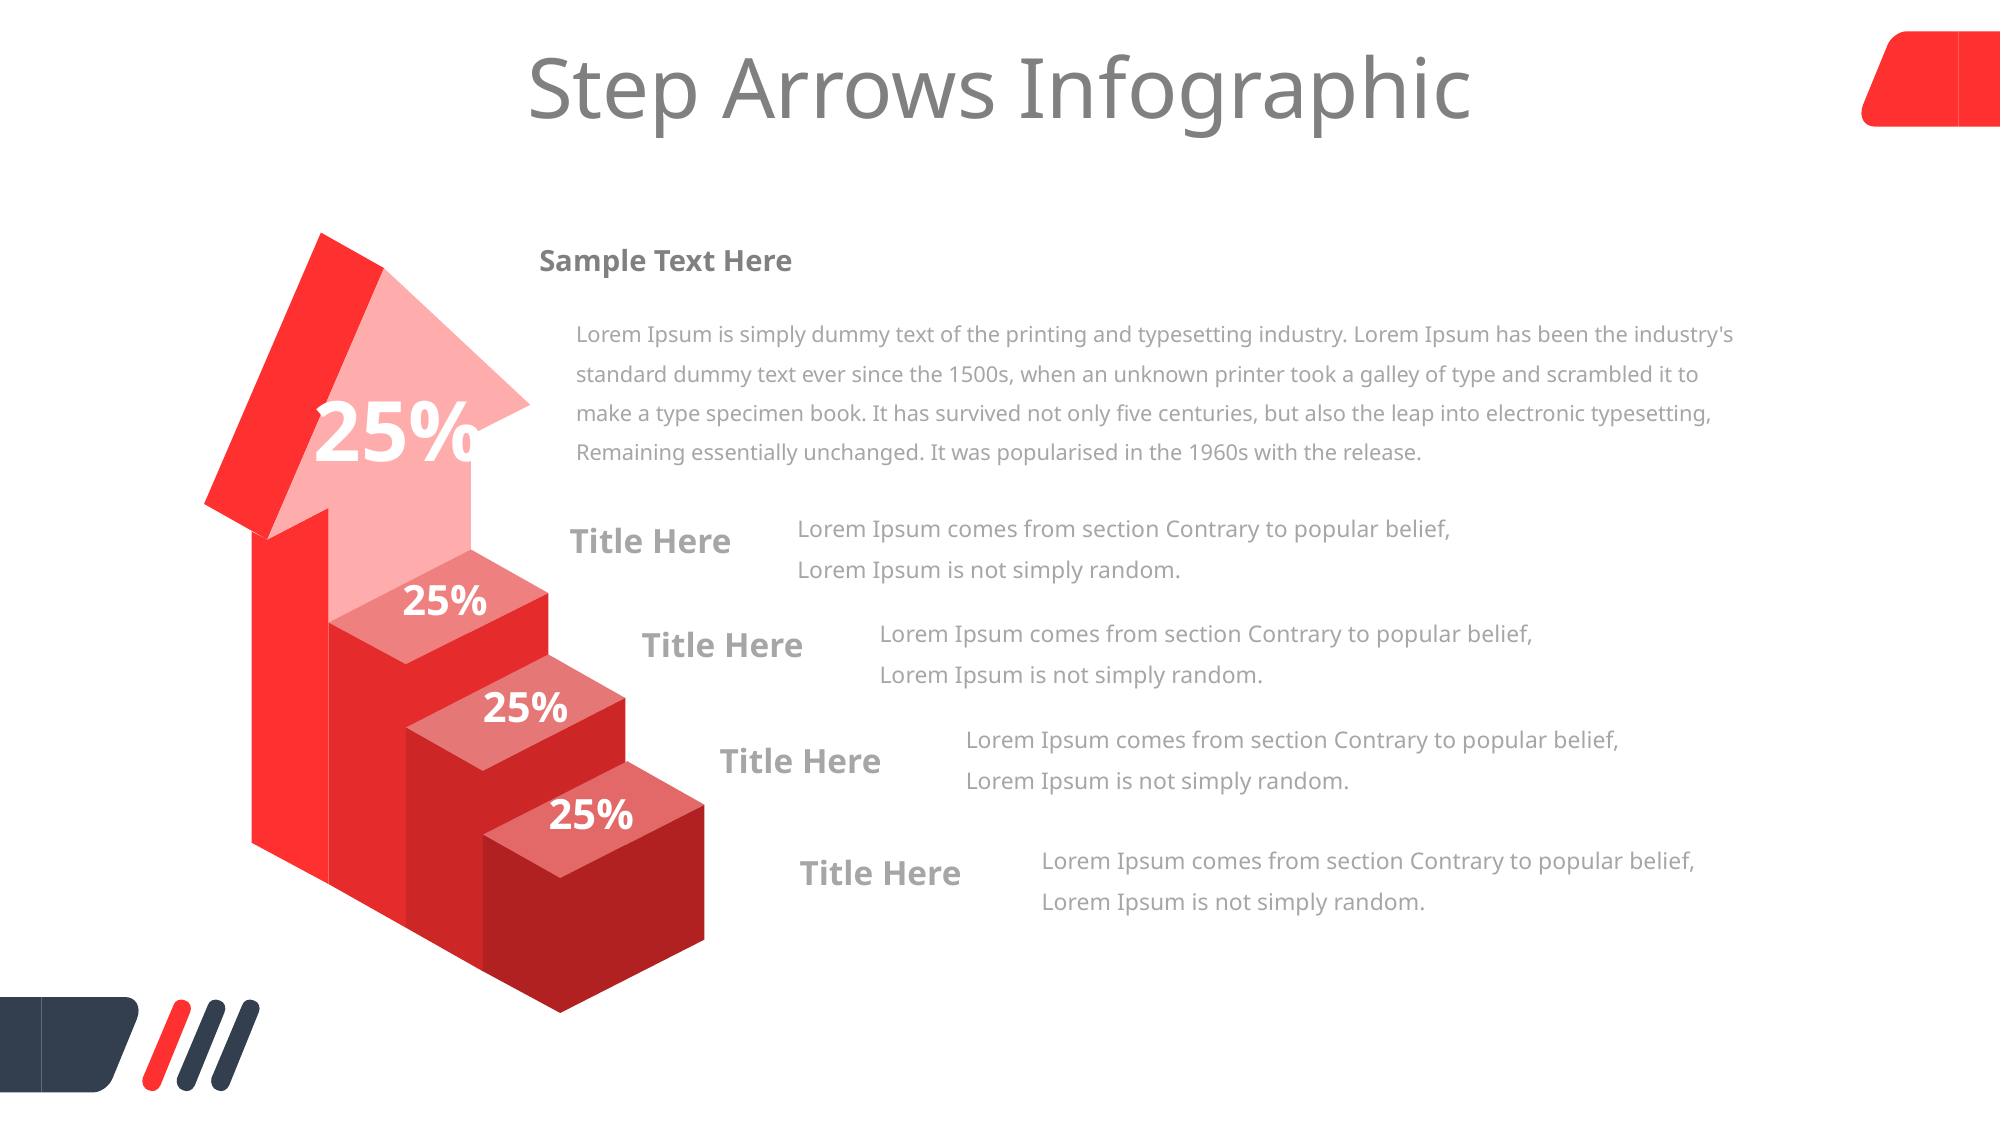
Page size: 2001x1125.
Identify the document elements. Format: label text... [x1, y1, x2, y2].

text_box Title Here [705, 512, 747, 568]
text_box Sample Text Here [705, 234, 808, 285]
text_box Lorem Ipsum comes from section Contrary to popular belief, Lorem Ipsum is not simply random. [1026, 825, 1762, 923]
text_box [204, 232, 705, 1014]
text_box Lorem Ipsum comes from section Contrary to popular belief, Lorem Ipsum is not simply random. [951, 704, 1686, 802]
text_box Title Here [705, 732, 897, 788]
text_box Title Here [705, 616, 819, 672]
text_box Step Arrows Infographic [512, 28, 1488, 143]
text_box Lorem Ipsum comes from section Contrary to popular belief, Lorem Ipsum is not simply random. [864, 598, 1600, 696]
text_box Lorem Ipsum comes from section Contrary to popular belief, Lorem Ipsum is not simply random. [782, 493, 1517, 591]
text_box Lorem Ipsum is simply dummy text of the printing and typesetting industry. Lorem Ipsum has been the industry's standard dummy text ever since the 1500s, when an unknown printer took a galley of type and scrambled it to make a type specimen book. It has survived not only five centuries, but also the leap into electronic typesetting, Remaining essentially unchanged. It was popularised in the 1960s with the release. [705, 307, 1762, 466]
text_box Title Here [784, 844, 977, 899]
